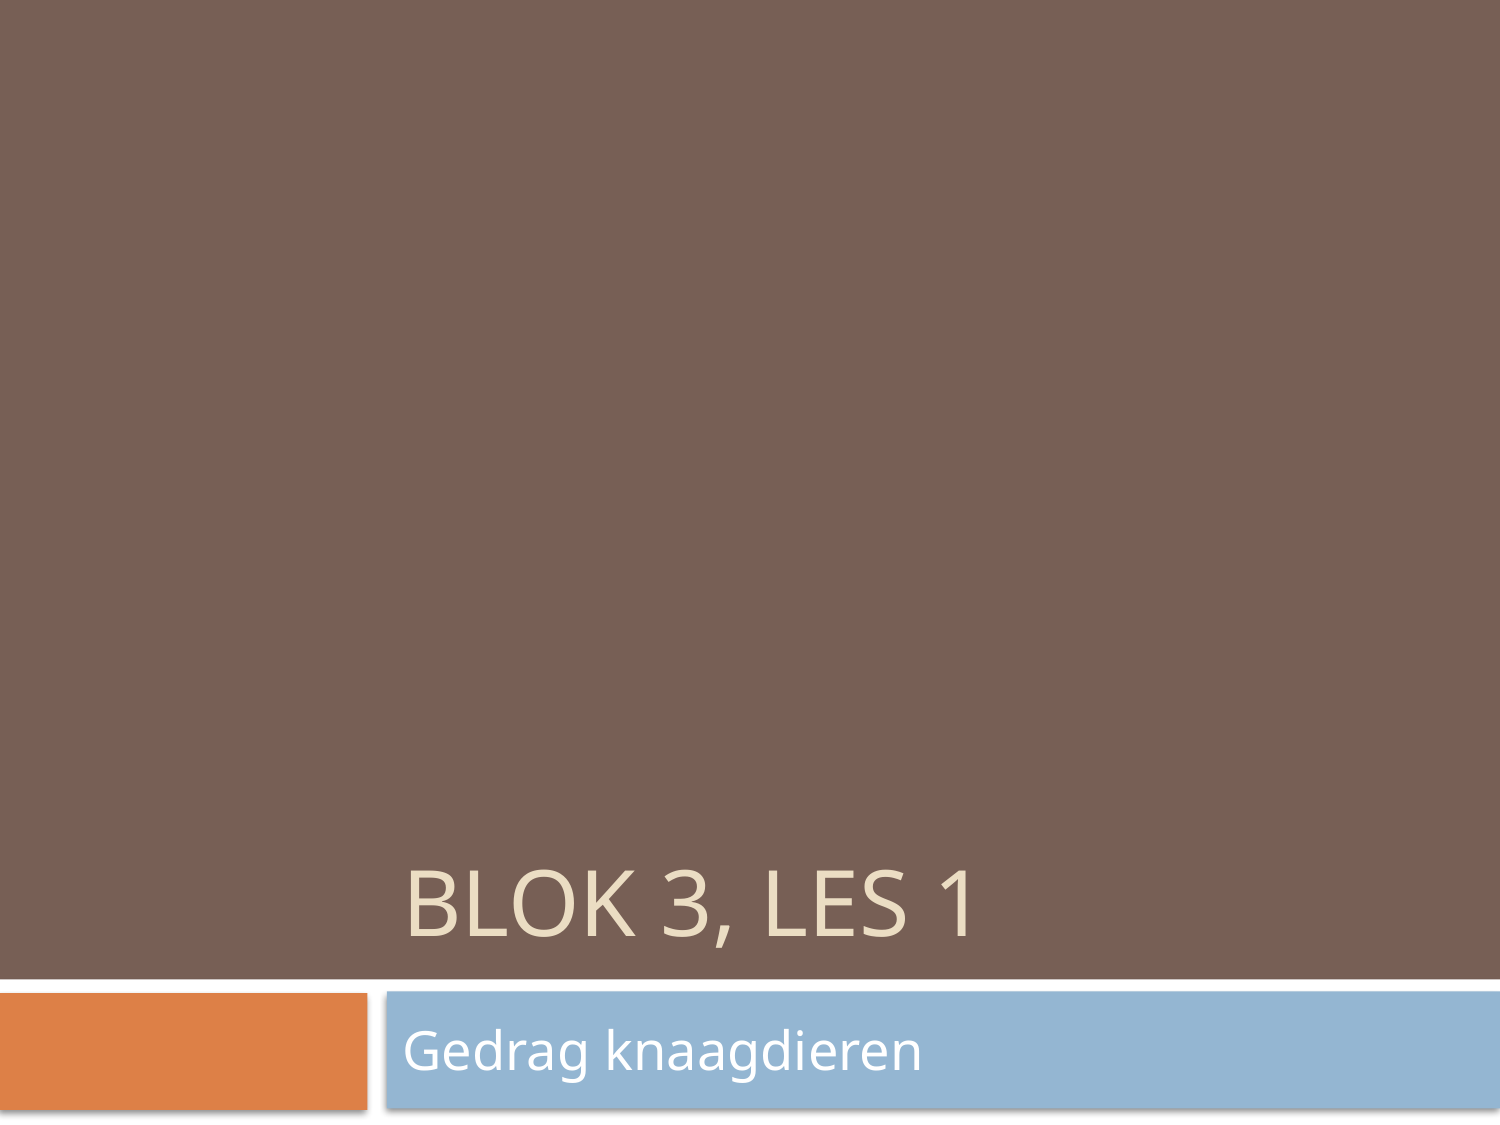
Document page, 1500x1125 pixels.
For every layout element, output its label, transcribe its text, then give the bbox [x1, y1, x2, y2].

title Blok 3, les 1 [387, 662, 1450, 963]
subtitle Gedrag knaagdieren [387, 992, 1488, 1105]
